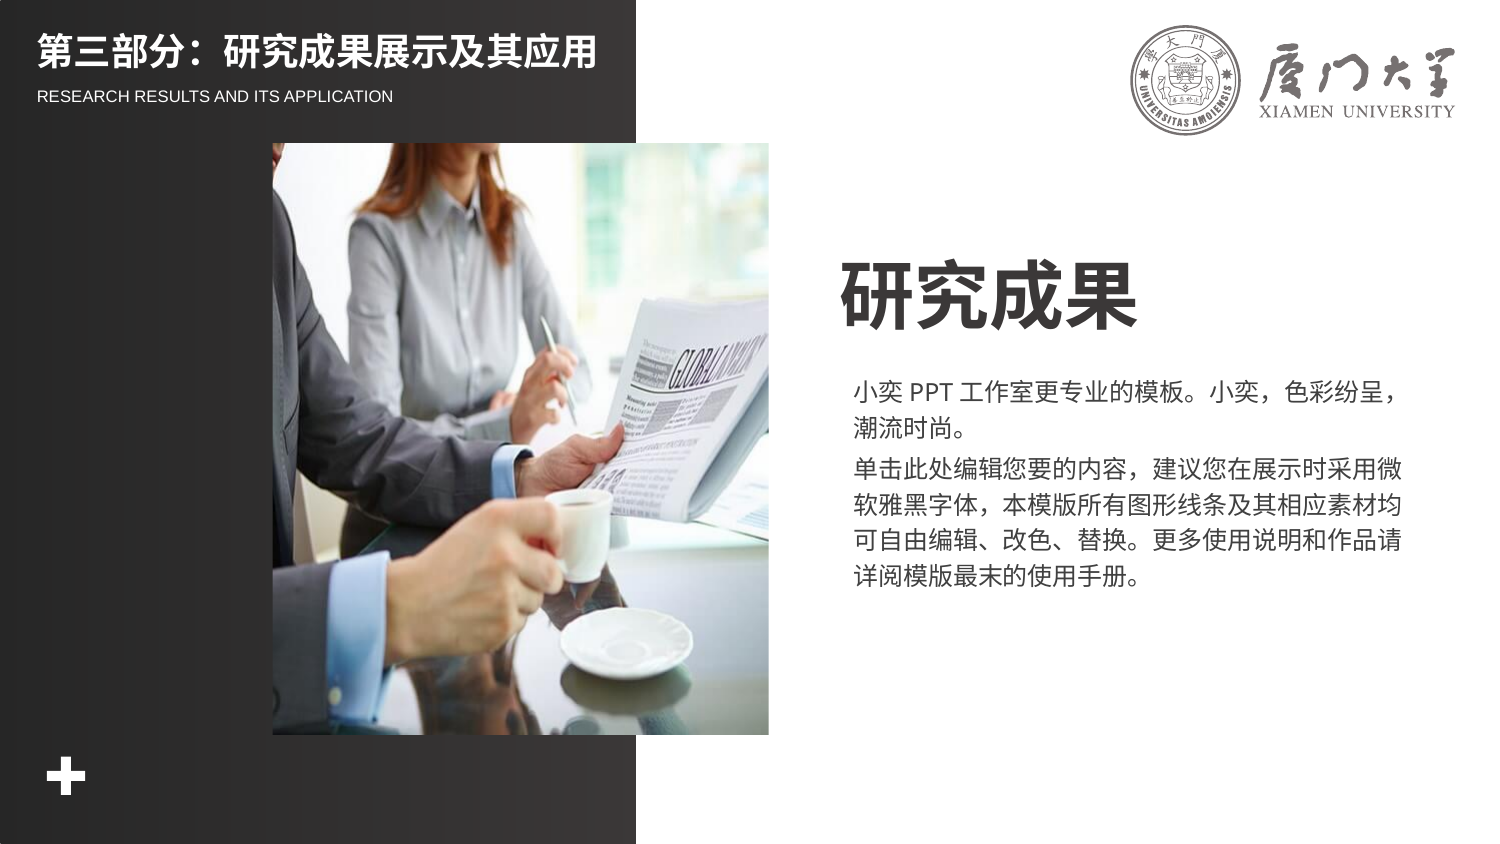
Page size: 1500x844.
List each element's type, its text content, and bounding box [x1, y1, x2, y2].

text_box [272, 142, 770, 736]
text_box 研究成果 [839, 248, 1255, 339]
text_box 第三部分：研究成果展示及其应用 [21, 21, 614, 81]
text_box [0, 0, 637, 844]
text_box [46, 756, 86, 796]
text_box 小奕PPT工作室更专业的模板。小奕，色彩纷呈，潮流时尚。 单击此处编辑您要的内容，建议您在展示时采用微软雅黑字体，本模版所有图形线条及其相应素材均可自由编辑、改色、替换。更多使用说明和作品请详阅模版最末的使用手册。 [853, 370, 1408, 591]
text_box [1130, 25, 1456, 136]
text_box RESEARCH RESULTS AND ITS APPLICATION [22, 78, 410, 114]
